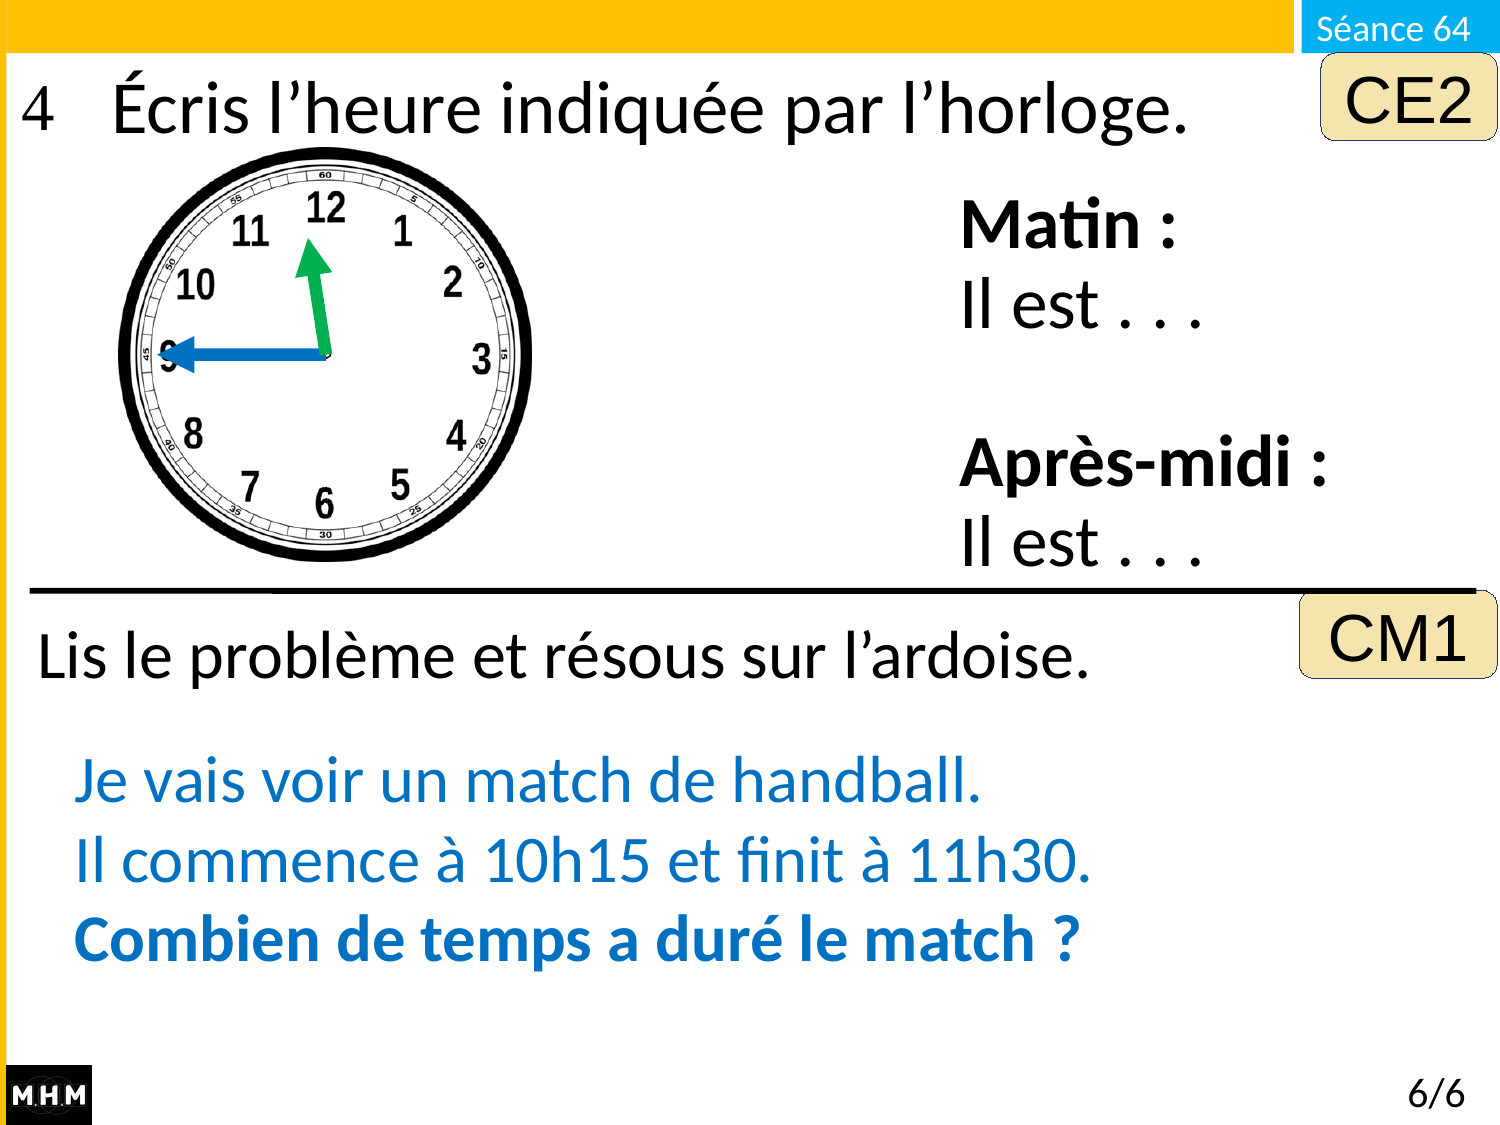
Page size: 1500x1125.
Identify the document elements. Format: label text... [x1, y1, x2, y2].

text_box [117, 147, 532, 562]
text_box Lis le problème et résous sur l’ardoise. [22, 611, 1231, 701]
text_box CE2 [1320, 52, 1498, 141]
picture [6, 1065, 92, 1125]
title Écris l’heure indiquée par l’horloge. [96, 60, 1391, 160]
text_box Je vais voir un match de handball. Il commence à 10h15 et finit à 11h30. Combien de temps a duré le match ? [59, 727, 1354, 983]
text_box Matin : Il est . . . Après-midi : Il est . . . [944, 177, 1359, 590]
list 6/6 [1373, 1064, 1500, 1125]
text_box CM1 [1299, 590, 1498, 679]
